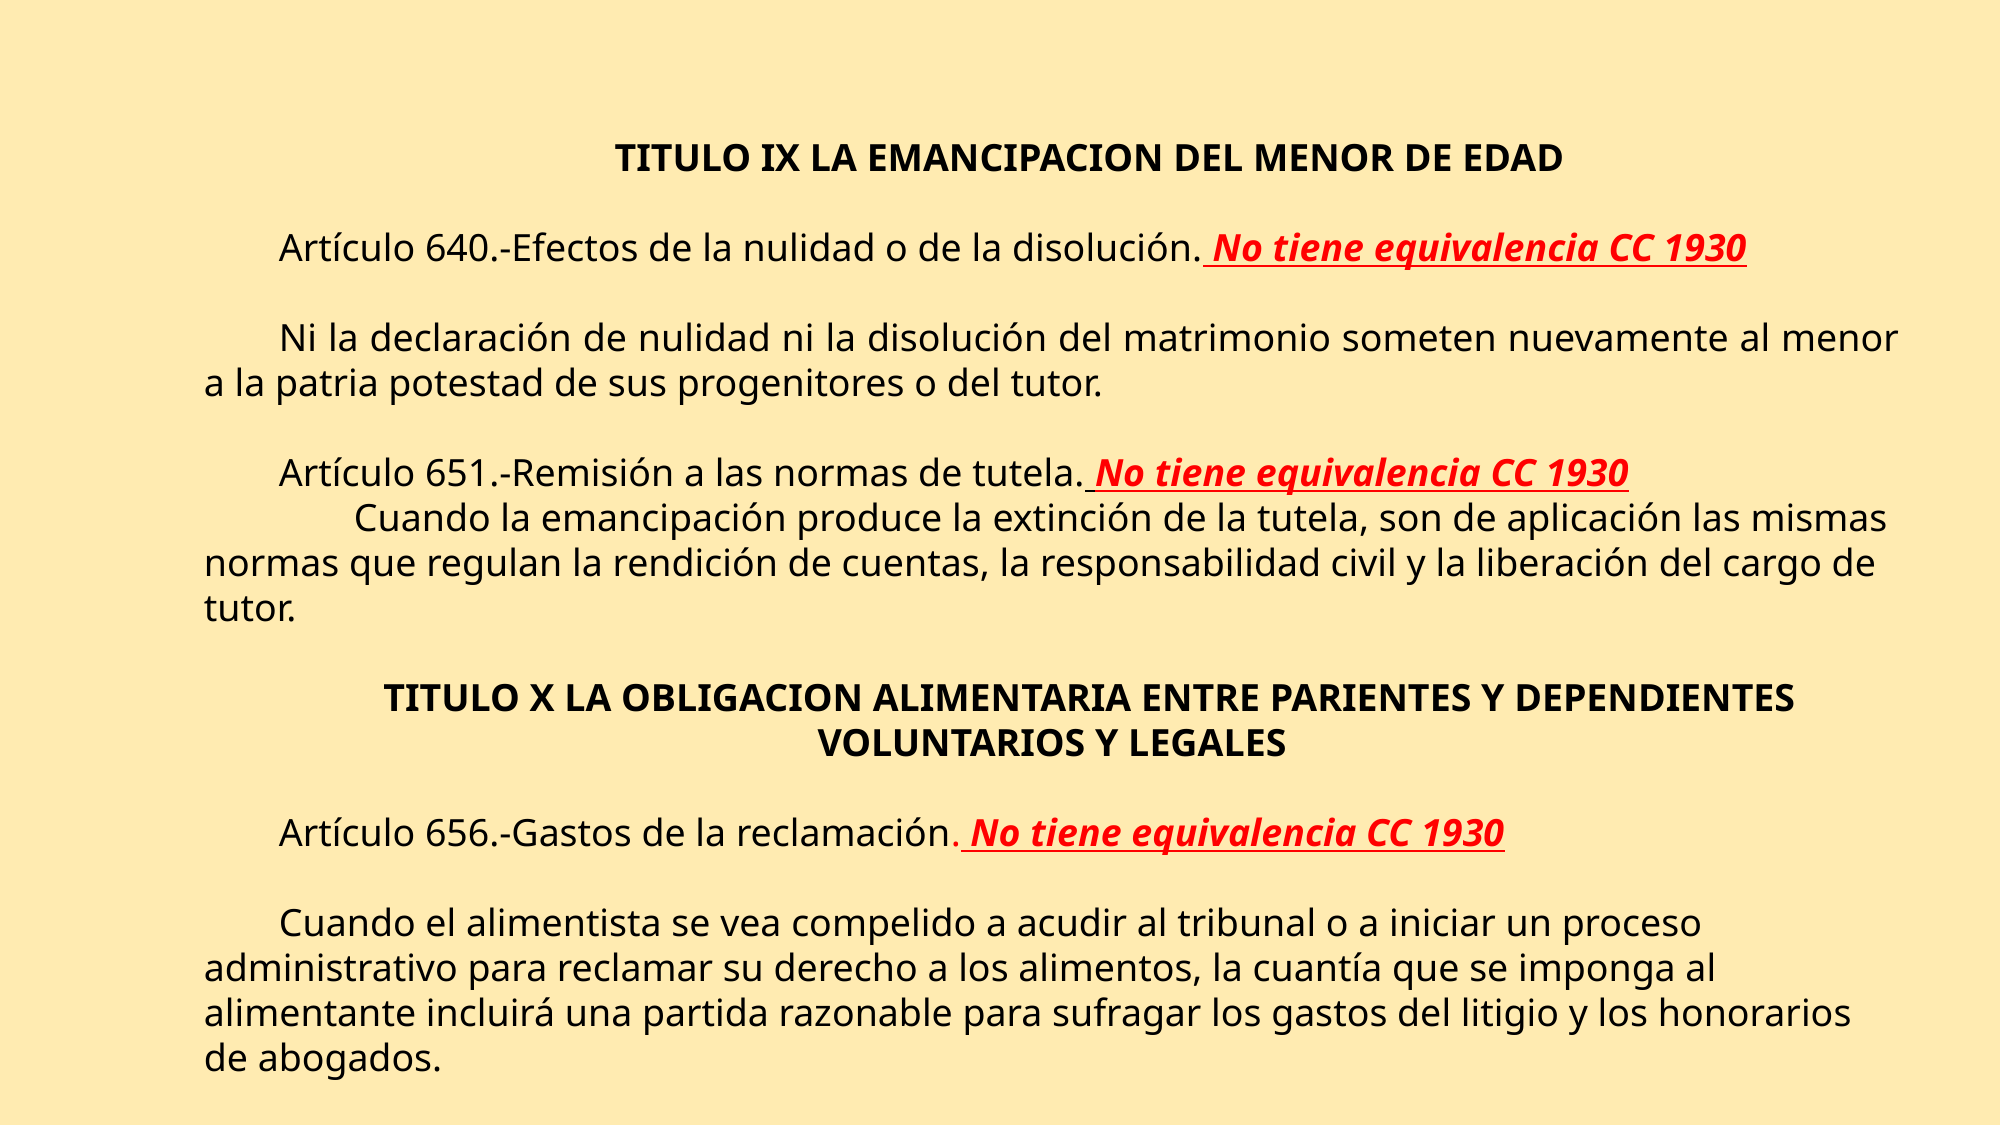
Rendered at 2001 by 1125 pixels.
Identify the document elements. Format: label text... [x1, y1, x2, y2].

text_box TITULO IX LA EMANCIPACION DEL MENOR DE EDAD Artículo 640.-Efectos de la nulidad o de la disolución. No tiene equivalencia CC 1930 Ni la declaración de nulidad ni la disolución del matrimonio someten nuevamente al menor a la patria potestad de sus progenitores o del tutor. Artículo 651.-Remisión a las normas de tutela. No tiene equivalencia CC 1930 Cuando la emancipación produce la extinción de la tutela, son de aplicación las mismas normas que regulan la rendición de cuentas, la responsabilidad civil y la liberación del cargo de tutor. TITULO X LA OBLIGACION ALIMENTARIA ENTRE PARIENTES Y DEPENDIENTES VOLUNTARIOS Y LEGALES Artículo 656.-Gastos de la reclamación. No tiene equivalencia CC 1930 Cuando el alimentista se vea compelido a acudir al tribunal o a iniciar un proceso administrativo para reclamar su derecho a los alimentos, la cuantía que se imponga al alimentante incluirá una partida razonable para sufragar los gastos del litigio y los honorarios de abogados. [189, 126, 1916, 1125]
